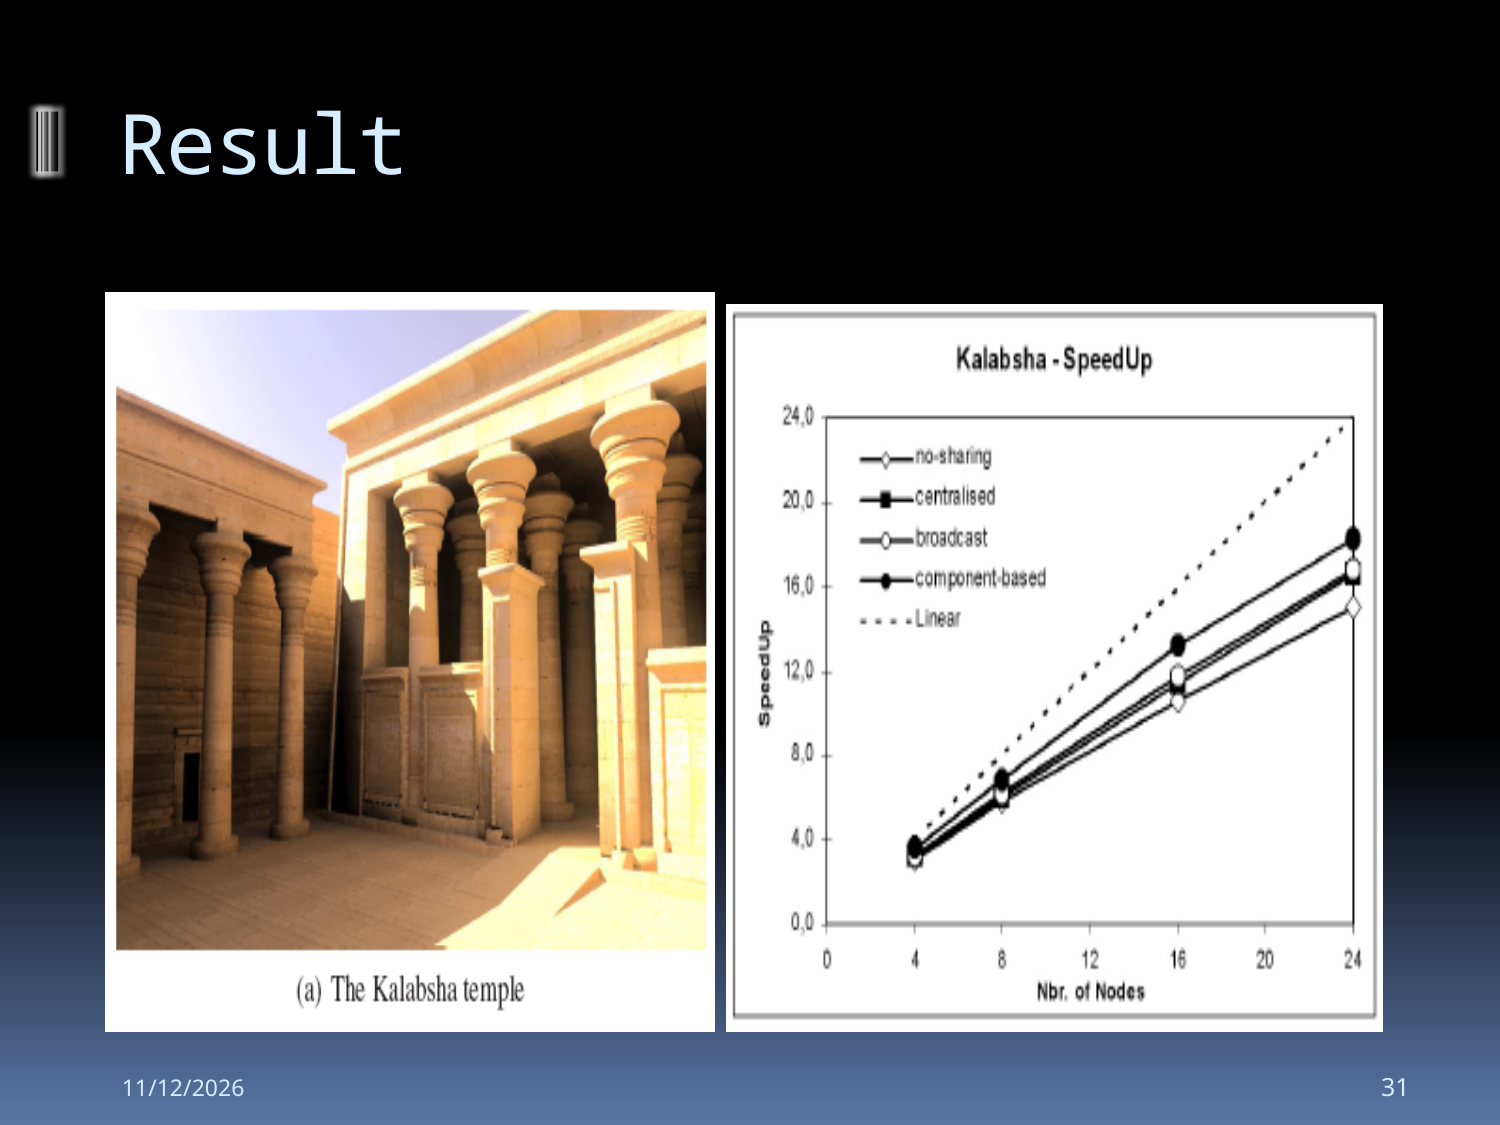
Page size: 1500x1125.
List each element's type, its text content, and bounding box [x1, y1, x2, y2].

picture [104, 292, 716, 1032]
title Result [103, 83, 1379, 234]
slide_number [107, 1052, 457, 1113]
slide_number 31 [1366, 1052, 1442, 1113]
picture [726, 304, 1384, 1032]
